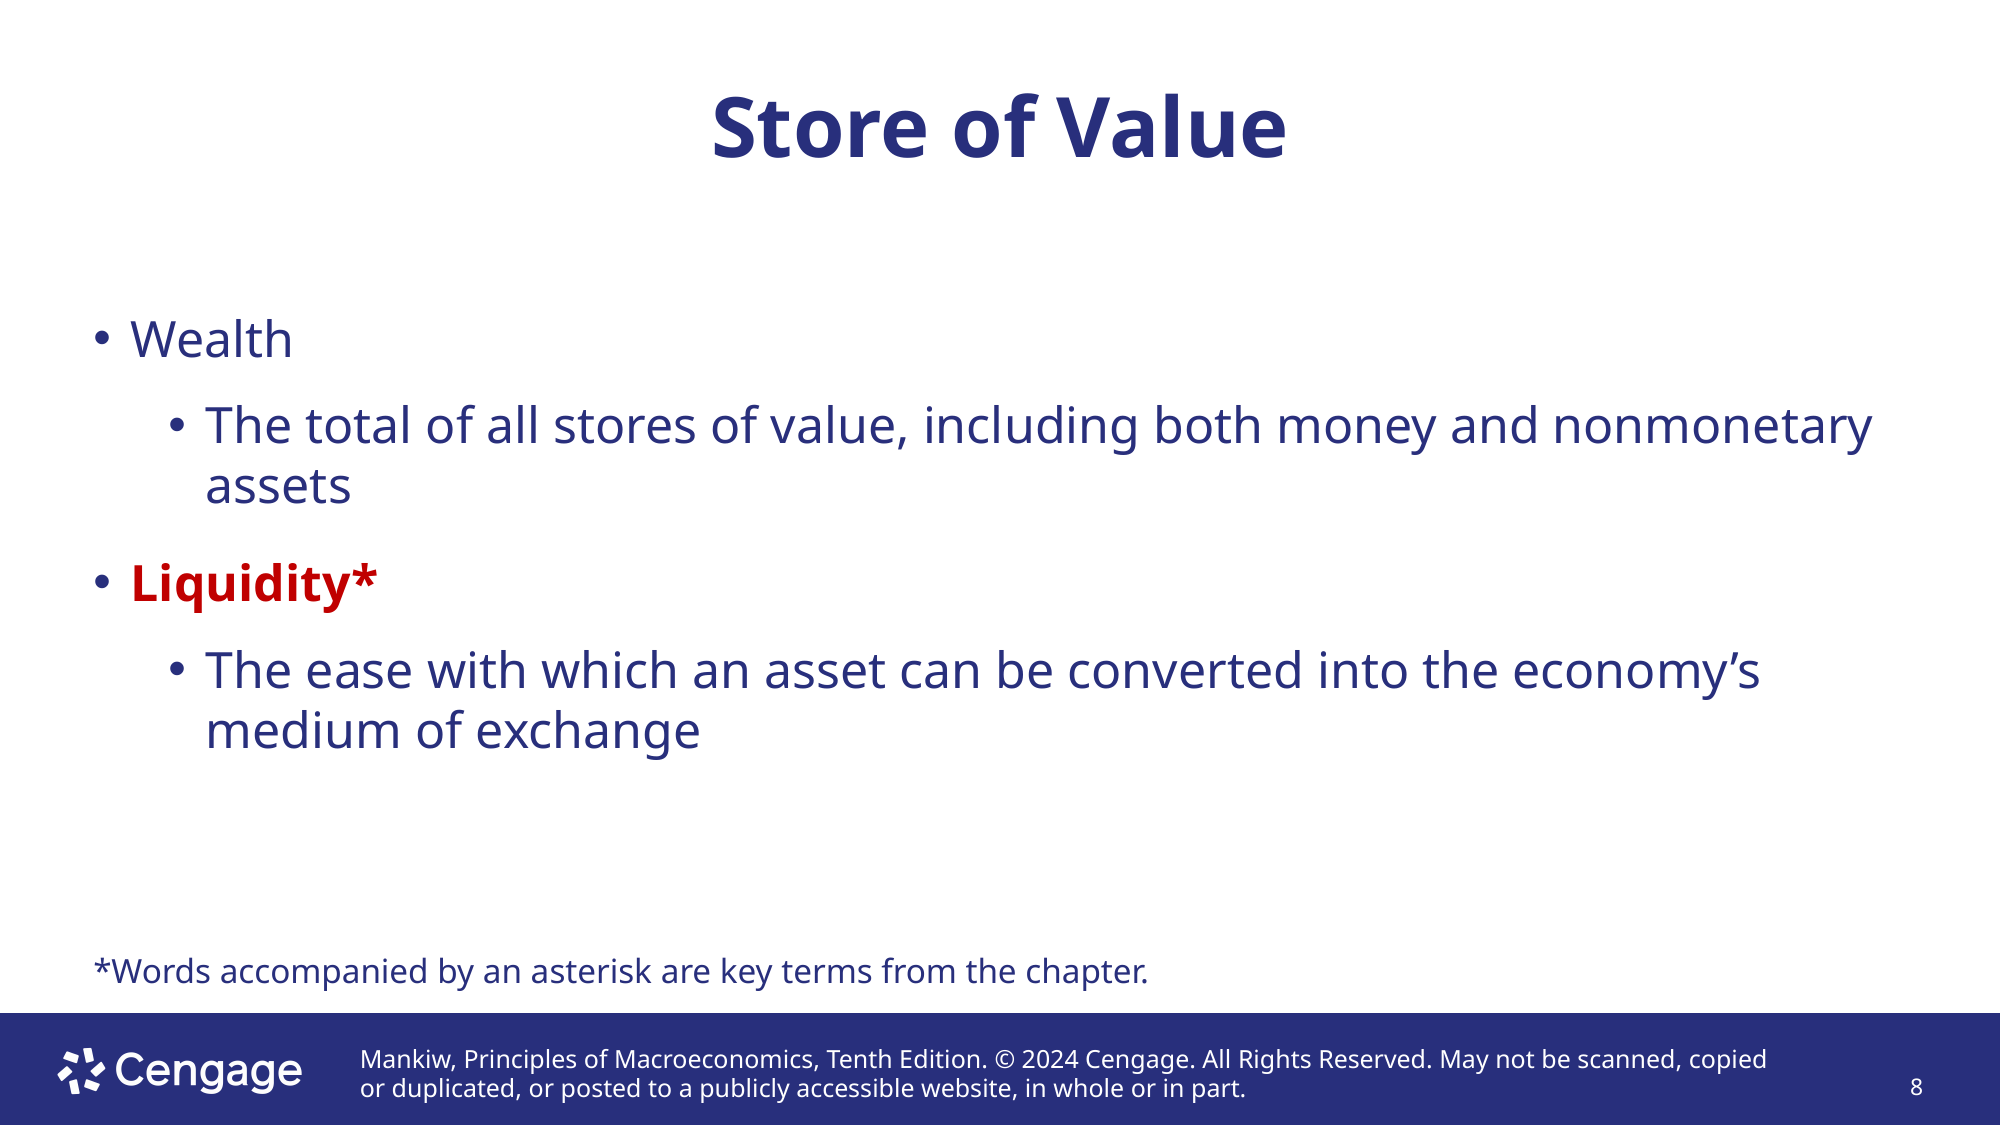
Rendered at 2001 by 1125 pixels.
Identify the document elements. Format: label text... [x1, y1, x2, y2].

list Wealth The total of all stores of value, including both money and nonmonetary assets Liquidity* The ease with which an asset can be converted into the economy’s medium of exchange *Words accompanied by an asterisk are key terms from the chapter. [78, 299, 1923, 1014]
picture [30, 1020, 329, 1122]
title Store of Value [78, 77, 1923, 278]
